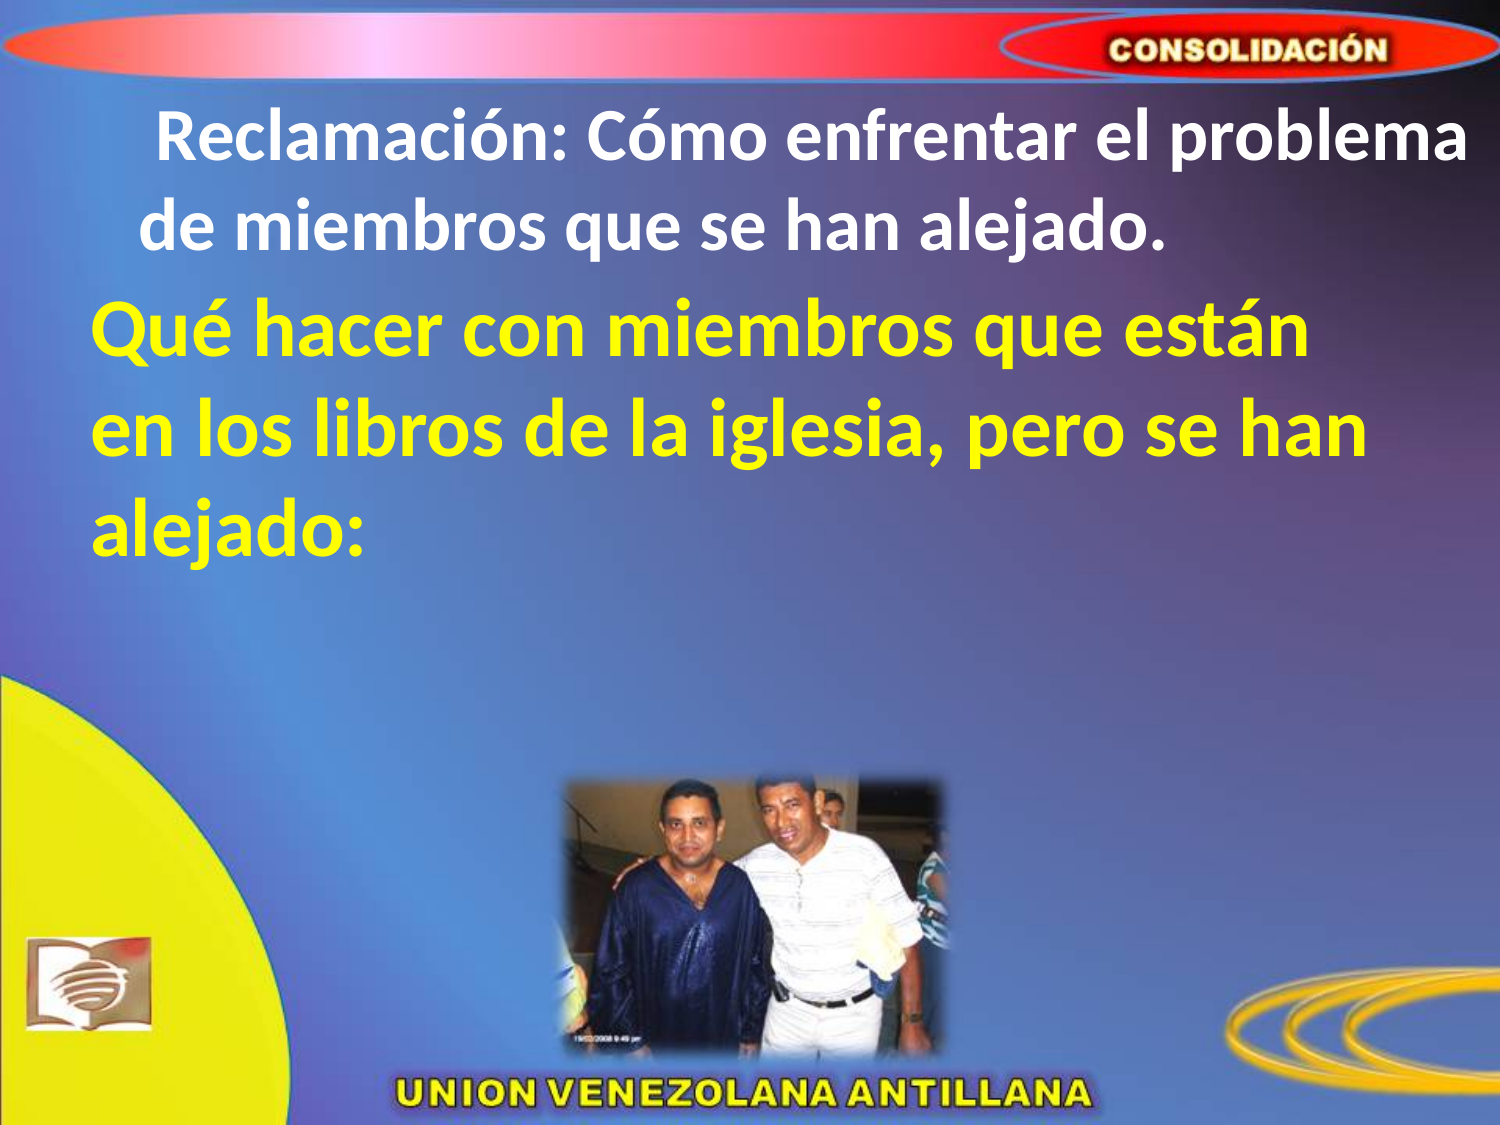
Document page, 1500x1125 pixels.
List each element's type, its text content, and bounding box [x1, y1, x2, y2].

picture [0, 0, 1500, 1125]
title Reclamación: Cómo enfrentar el problema de miembros que se han alejado. [0, 82, 1489, 270]
list Qué hacer con miembros que están en los libros de la iglesia, pero se han alejado: [0, 270, 1430, 1008]
